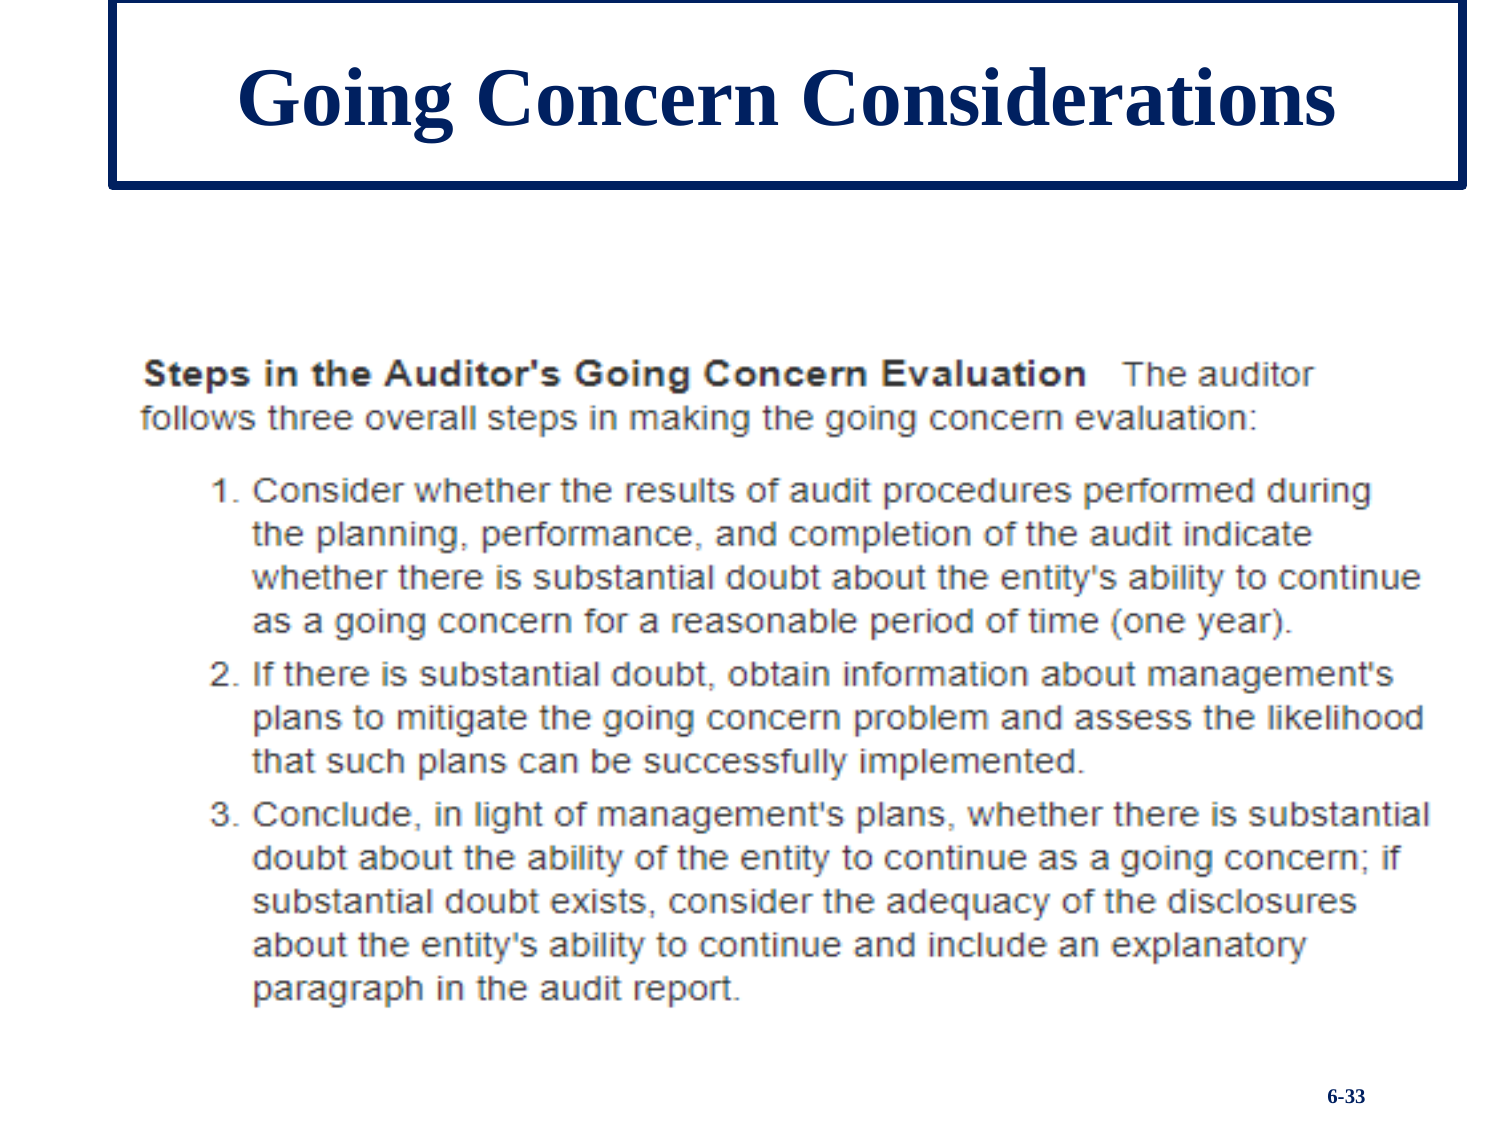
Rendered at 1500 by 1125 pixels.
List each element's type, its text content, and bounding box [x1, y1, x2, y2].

slide_number 6-33 [1312, 1074, 1400, 1125]
title Going Concern Considerations [108, 0, 1467, 190]
picture [112, 341, 1463, 1026]
